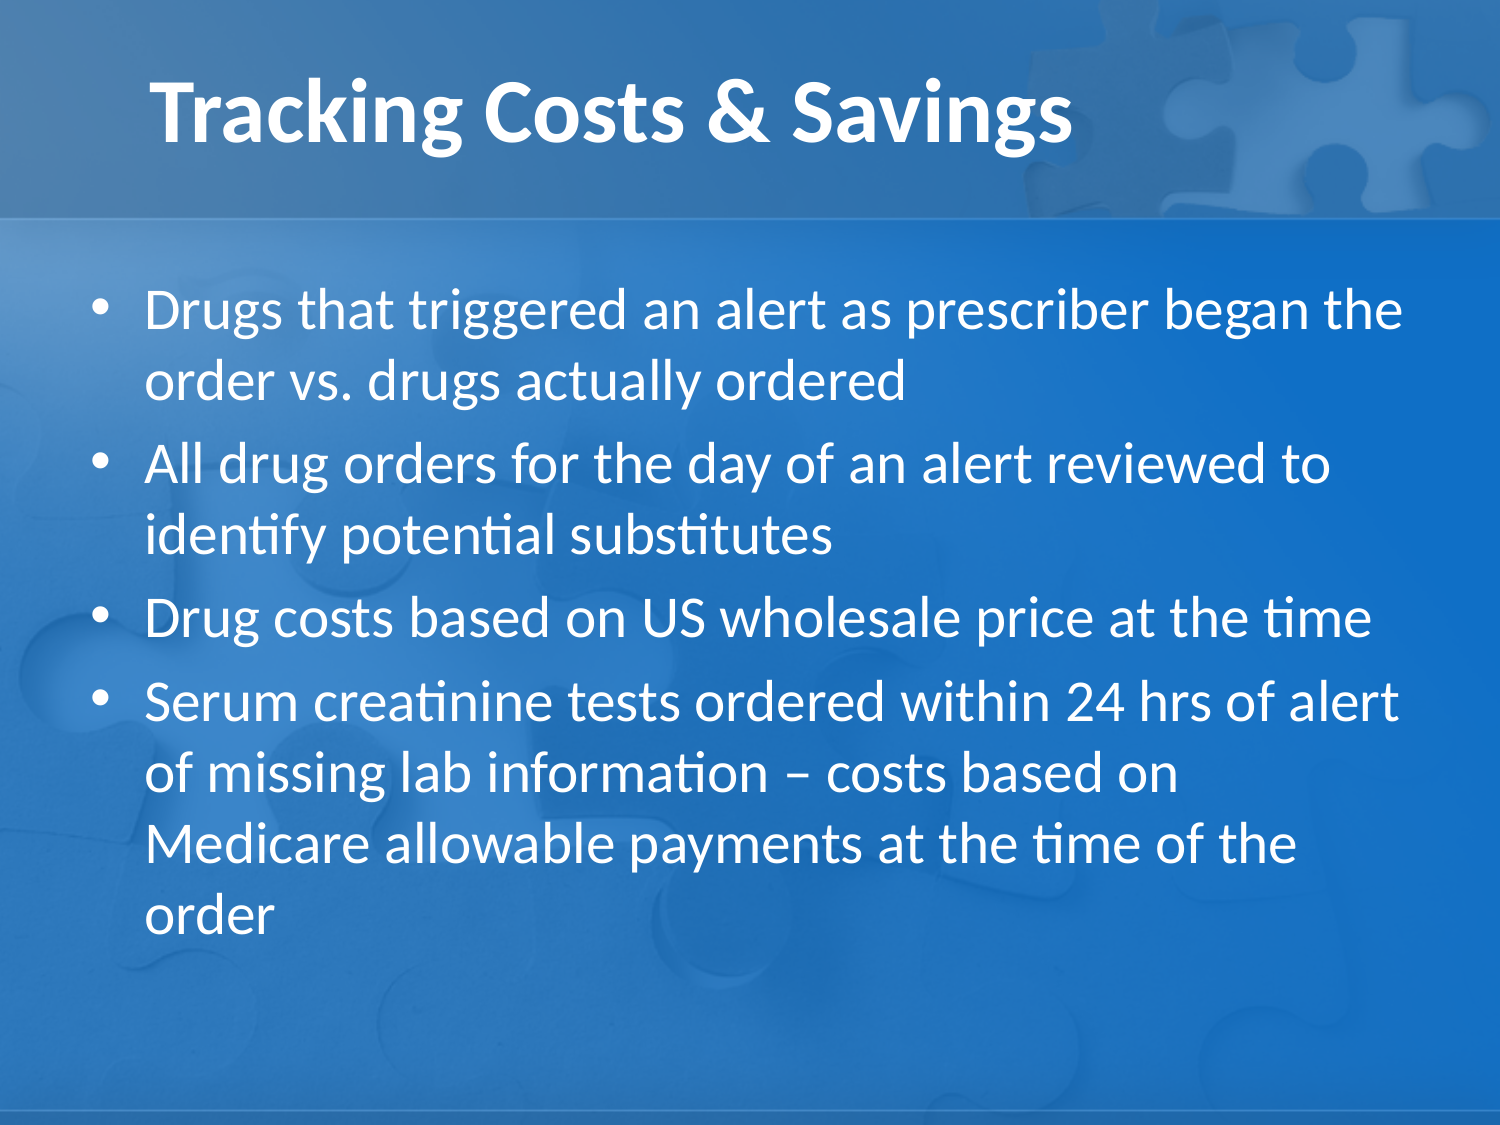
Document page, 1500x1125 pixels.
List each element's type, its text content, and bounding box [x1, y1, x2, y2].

list Drugs that triggered an alert as prescriber began the order vs. drugs actually ordered All drug orders for the day of an alert reviewed to identify potential substitutes Drug costs based on US wholesale price at the time Serum creatinine tests ordered within 24 hrs of alert of missing lab information – costs based on Medicare allowable payments at the time of the order [75, 262, 1425, 1005]
title Tracking Costs & Savings [0, 12, 1225, 200]
picture [0, 0, 1500, 1125]
